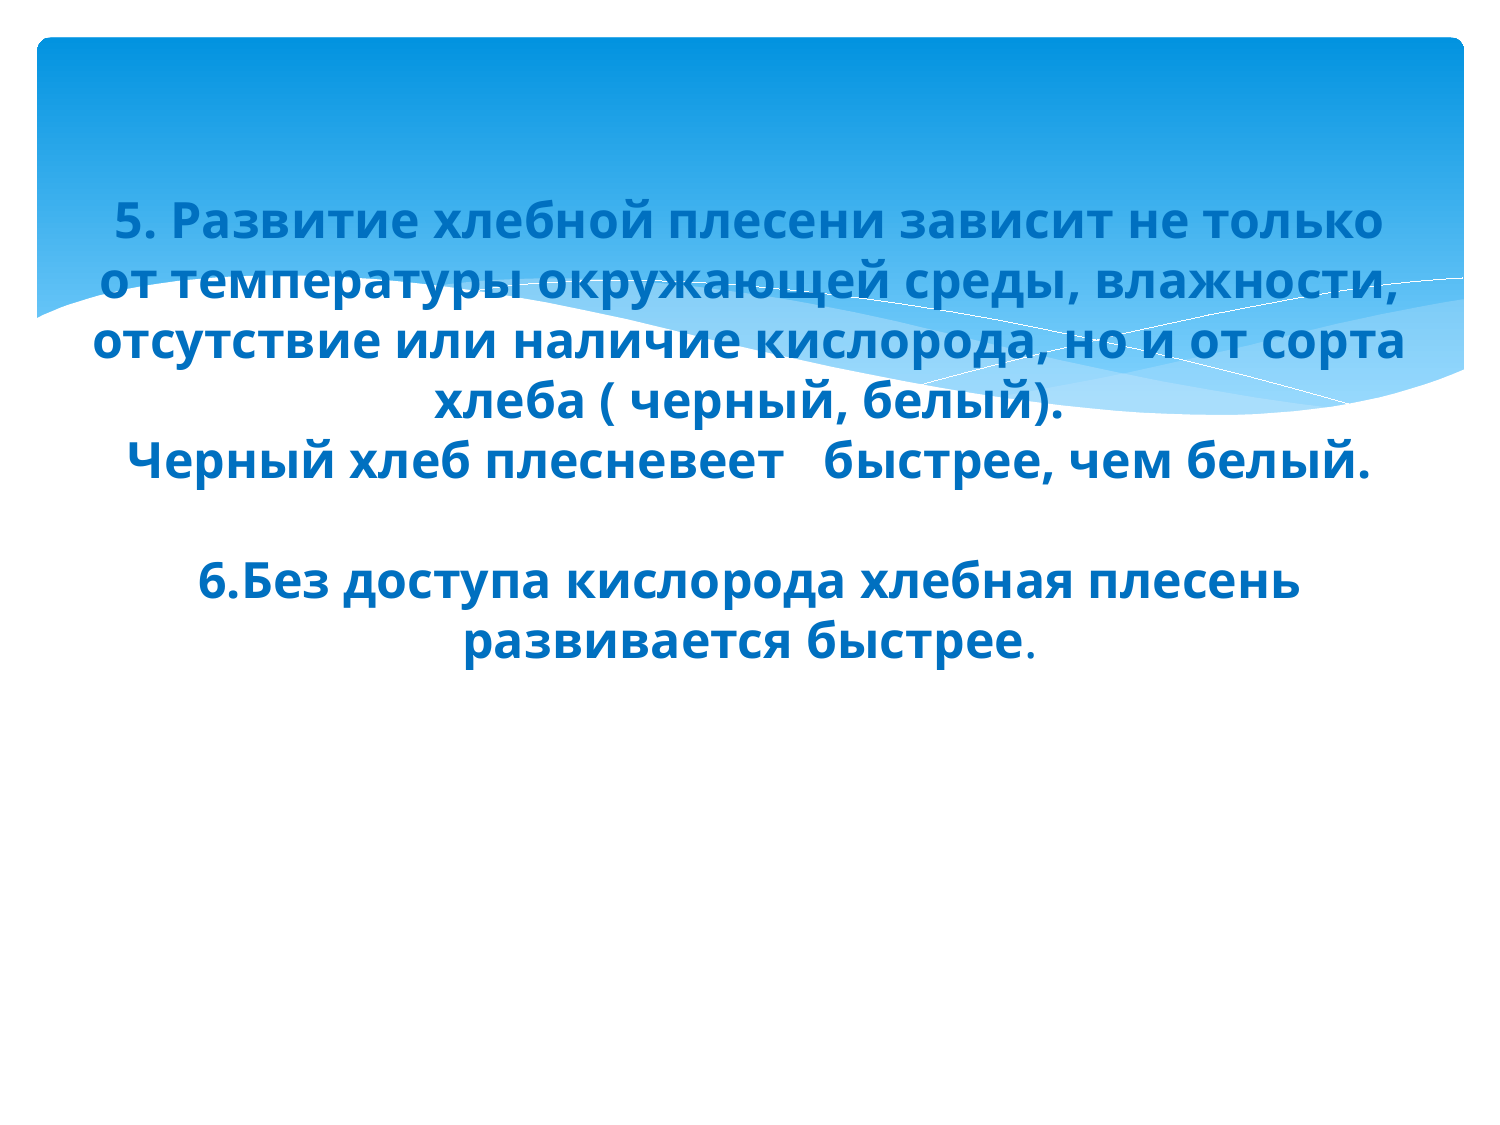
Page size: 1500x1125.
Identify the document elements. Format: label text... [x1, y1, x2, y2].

title 5. Развитие хлебной плесени зависит не только от температуры окружающей среды, влажности, отсутствие или наличие кислорода, но и от сорта хлеба ( черный, белый). Черный хлеб плесневеет быстрее, чем белый. 6.Без доступа кислорода хлебная плесень развивается быстрее. [75, 55, 1425, 261]
